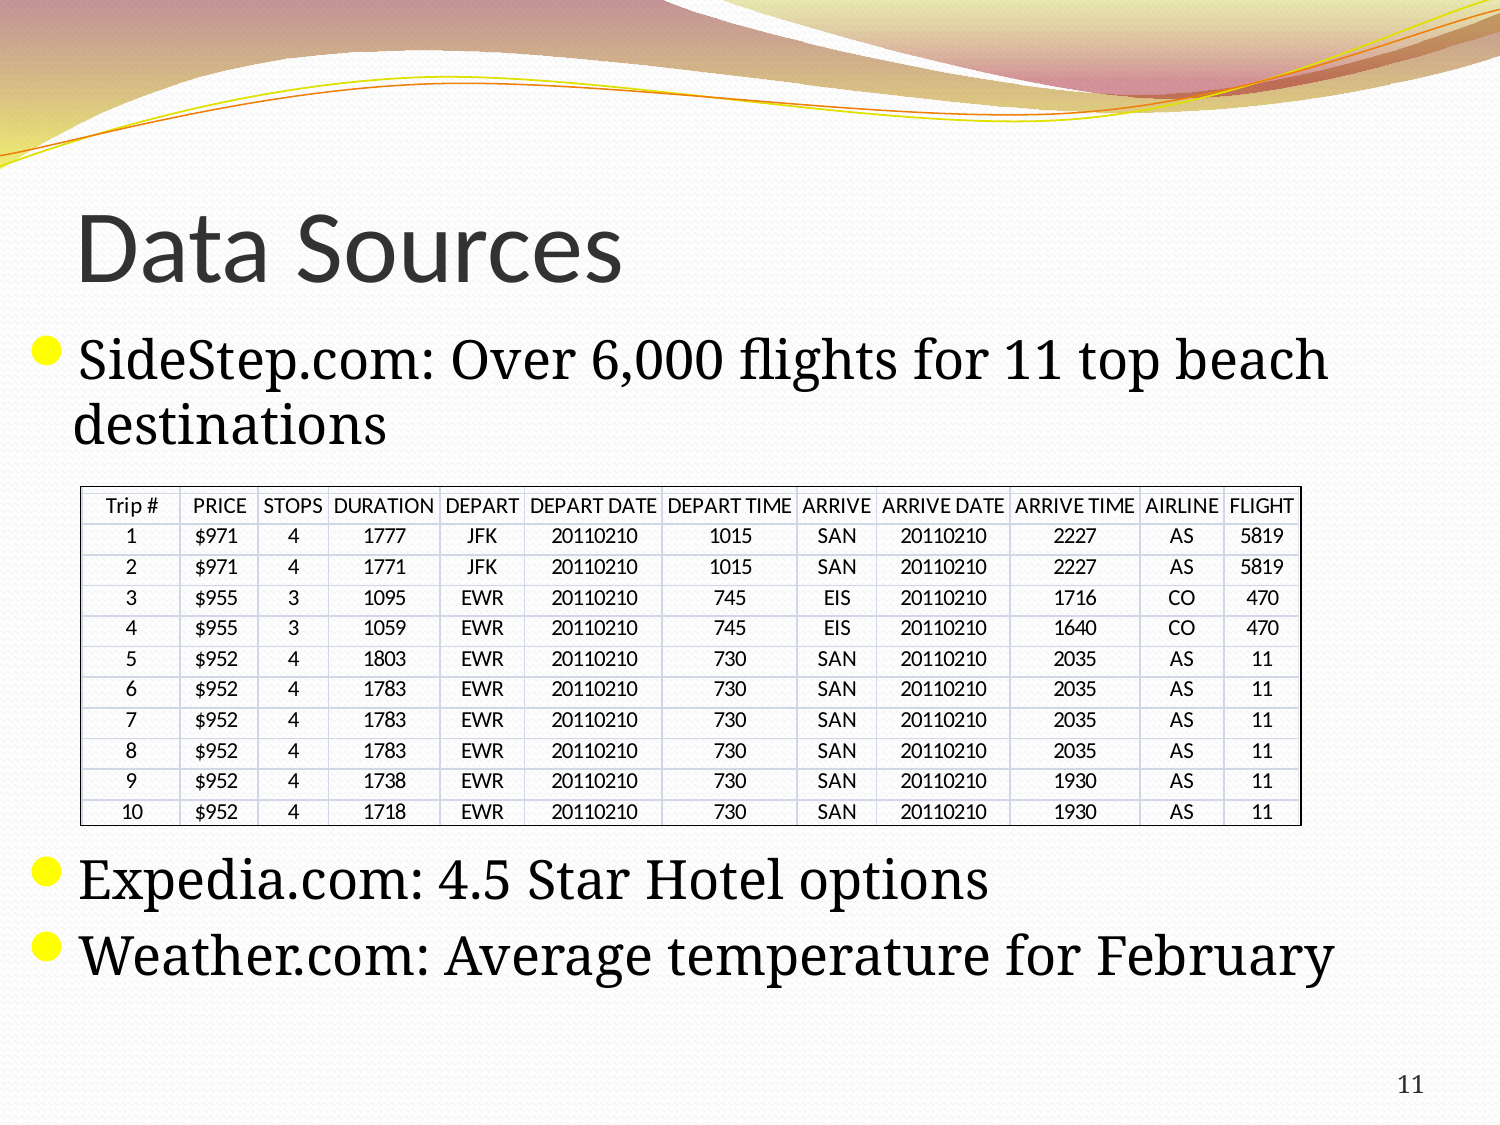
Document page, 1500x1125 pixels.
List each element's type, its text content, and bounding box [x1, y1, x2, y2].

slide_number 11 [1299, 1042, 1425, 1103]
list SideStep.com: Over 6,000 flights for 11 top beach destinations Expedia.com: 4.5 Star Hotel options Weather.com: Average temperature for February [12, 317, 1500, 1063]
picture [80, 487, 1301, 826]
title Data Sources [75, 115, 1425, 303]
